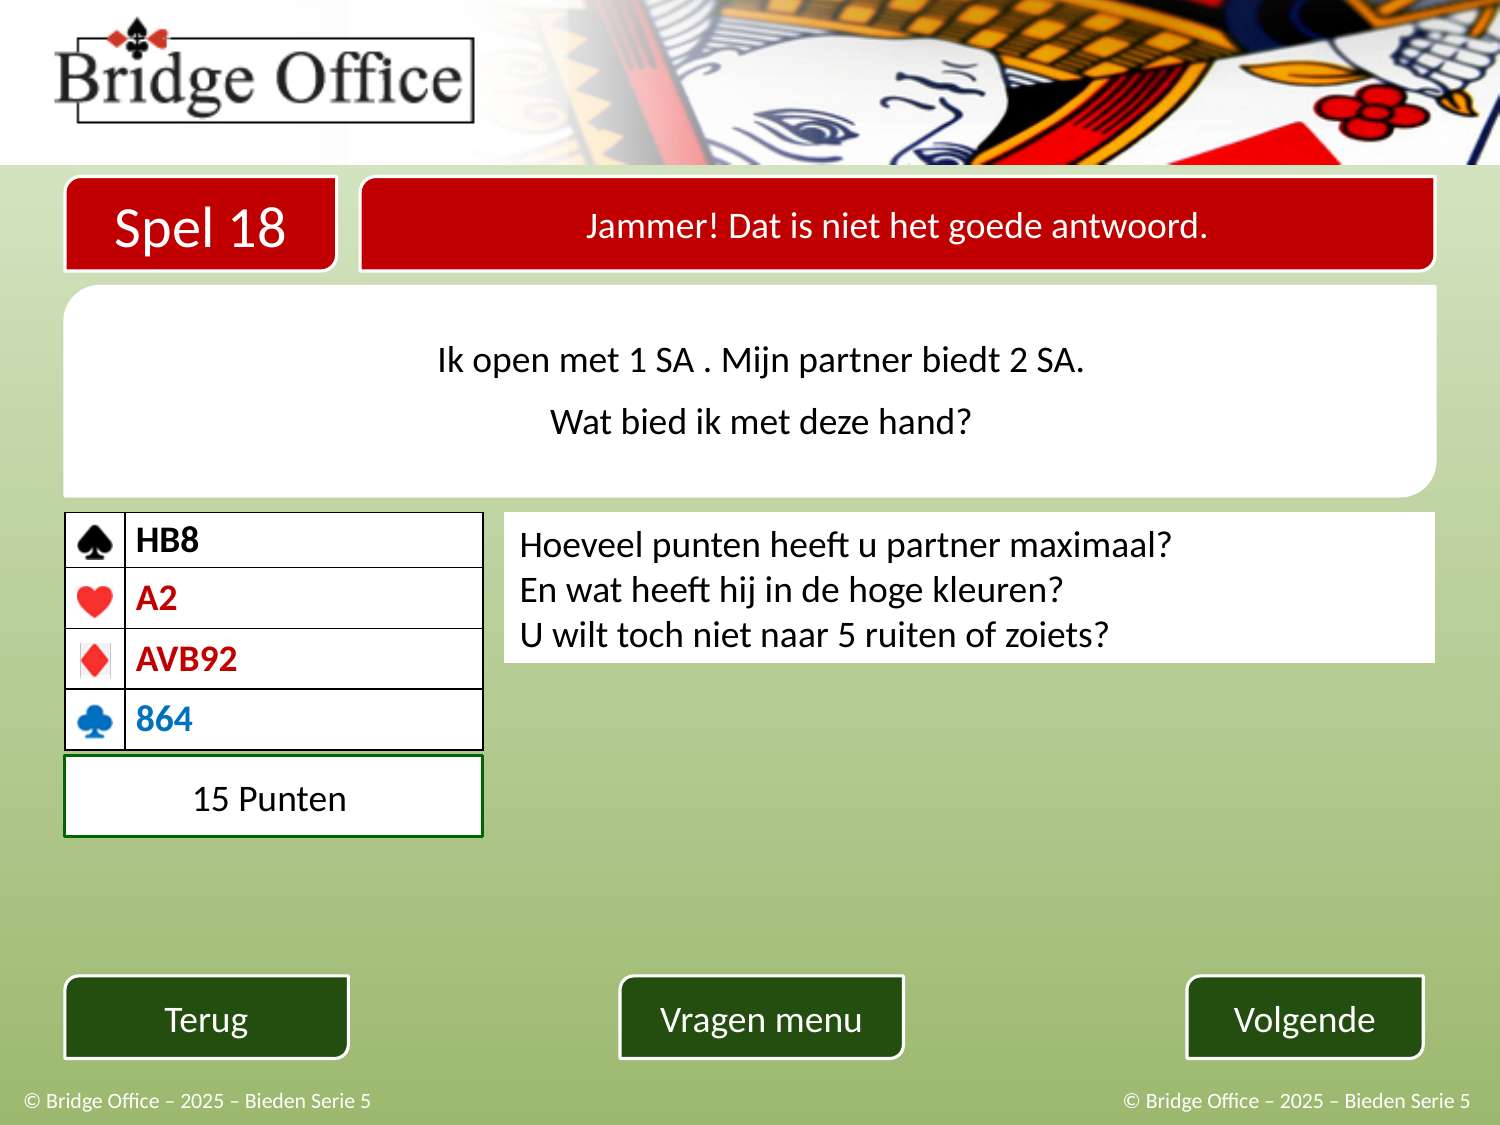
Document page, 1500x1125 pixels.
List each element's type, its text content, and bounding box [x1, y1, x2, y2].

table_header [66, 513, 124, 567]
table_cell [66, 690, 124, 749]
table_header HB8 [126, 513, 482, 567]
text_box [63, 284, 1437, 498]
text_box © Bridge Office – 2025 – Bieden Serie 5 [1107, 1079, 1500, 1121]
text_box Ik open met 1 SA . Mijn partner biedt 2 SA. [405, 327, 1119, 388]
text_box 15 Punten [63, 754, 484, 838]
text_box Terug [63, 974, 350, 1061]
table_cell A2 [126, 568, 482, 628]
text_box Vragen menu [618, 974, 906, 1061]
text_box © Bridge Office – 2025 – Bieden Serie 5 [8, 1079, 393, 1121]
text_box Hoeveel punten heeft u partner maximaal? En wat heeft hij in de hoge kleuren? U wilt toch niet naar 5 ruiten of zoiets? [504, 512, 1435, 663]
picture [77, 703, 114, 740]
table_cell AVB92 [126, 629, 482, 688]
text_box Wat bied ik met deze hand? [528, 389, 995, 450]
text_box Jammer! Dat is niet het goede antwoord. [358, 178, 1437, 273]
table_cell [66, 568, 124, 628]
picture [77, 524, 114, 561]
table_cell 864 [126, 690, 482, 749]
text_box Volgende [1185, 974, 1425, 1061]
picture [77, 643, 114, 679]
table_cell [66, 629, 124, 688]
text_box Spel 18 [63, 178, 339, 273]
picture [0, 0, 1500, 166]
picture [77, 585, 114, 618]
